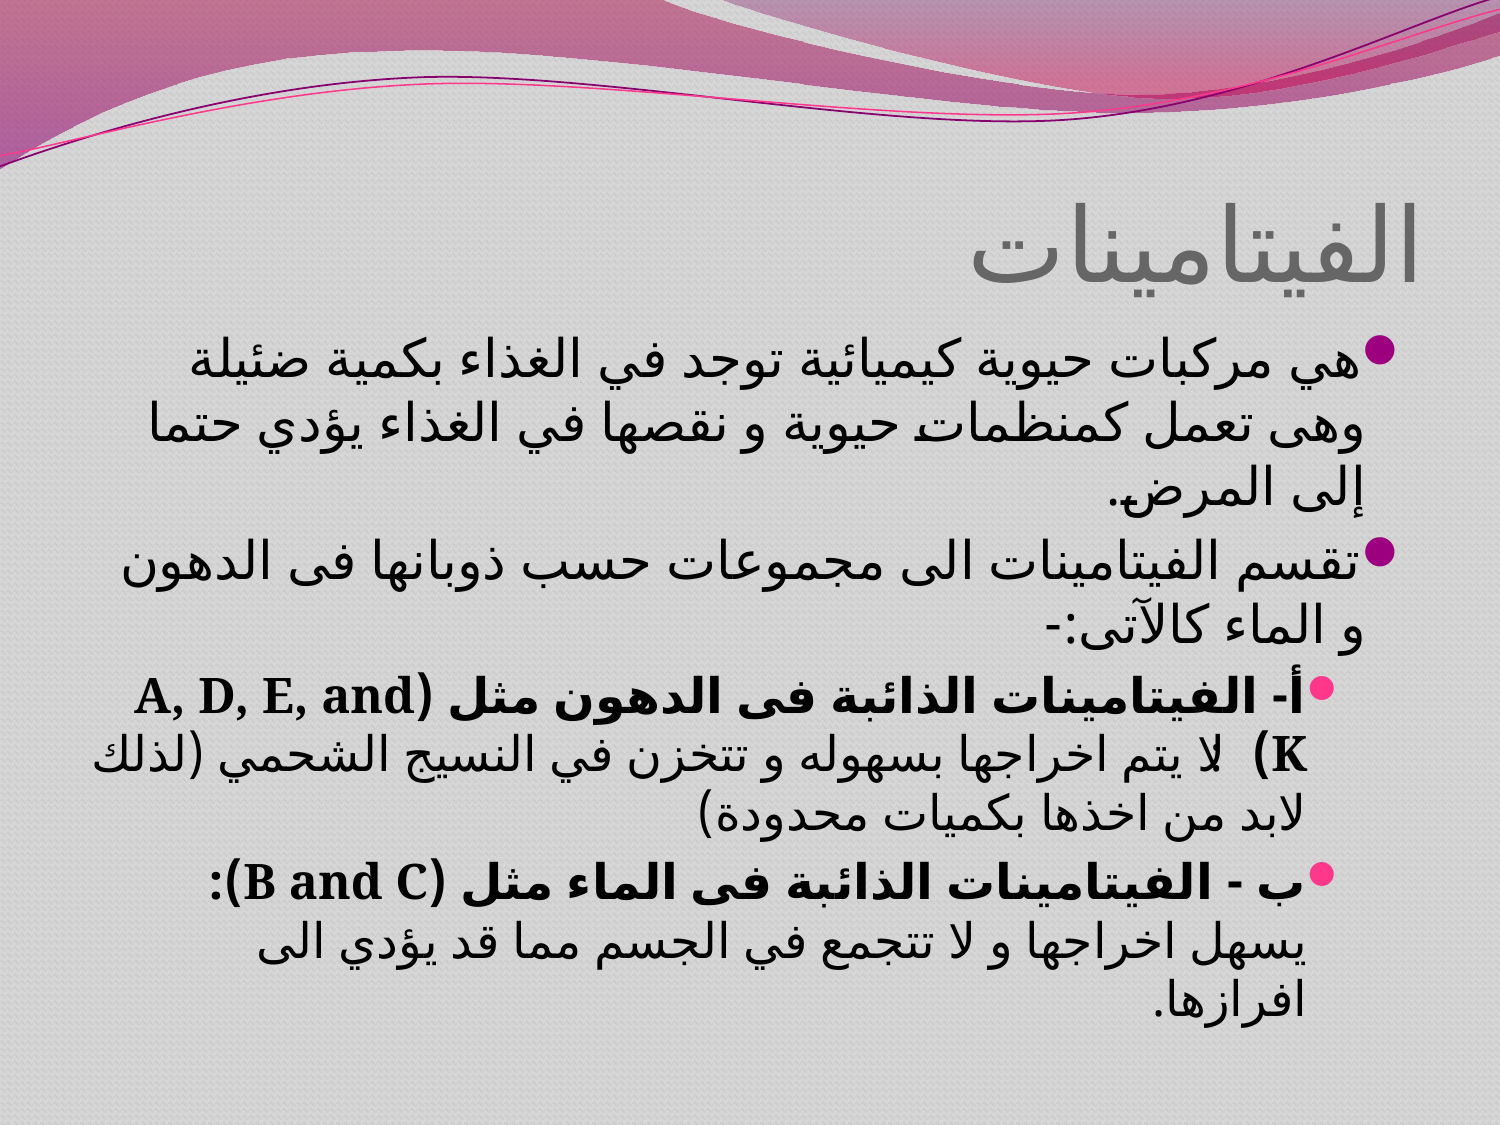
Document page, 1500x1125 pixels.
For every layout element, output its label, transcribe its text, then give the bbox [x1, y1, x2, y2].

title الفيتامينات [75, 115, 1425, 303]
list هي مركبات حيوية كيميائية توجد في الغذاء بكمية ضئيلة وهى تعمل كمنظمات حيوية و نقصها في الغذاء يؤدي حتما إلى المرض. تقسم الفيتامينات الى مجموعات حسب ذوبانها فى الدهون و الماء كالآتى:- أ- الفيتامينات الذائبة فى الدهون مثل (A, D, E, and K): لا يتم اخراجها بسهوله و تتخزن في النسيج الشحمي (لذلك لابد من اخذها بكميات محدودة) ب - الفيتامينات الذائبة فى الماء مثل (B and C): يسهل اخراجها و لا تتجمع في الجسم مما قد يؤدي الى افرازها. [75, 317, 1425, 1038]
